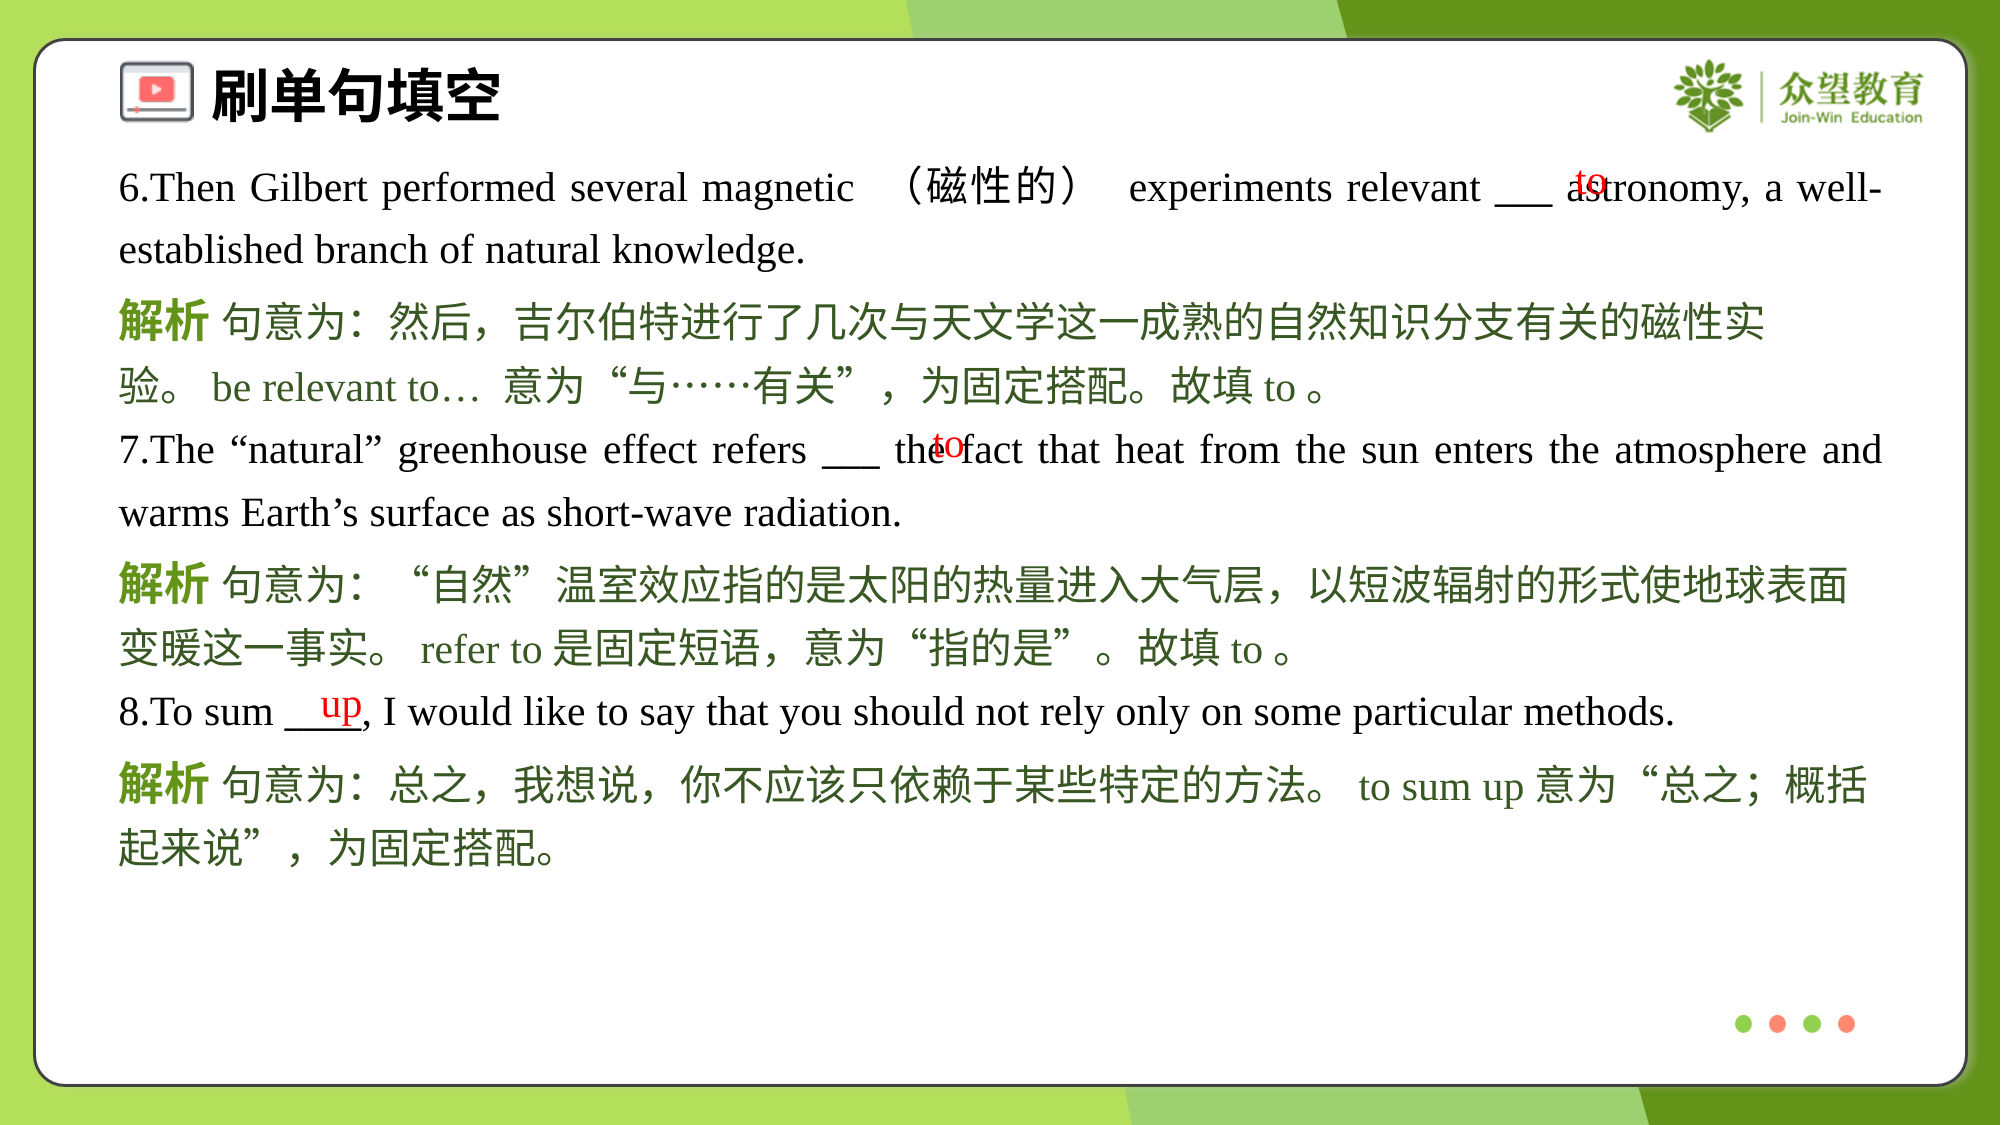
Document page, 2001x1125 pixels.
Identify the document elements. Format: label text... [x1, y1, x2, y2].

text_box 8.To sum ____, I would like to say that you should not rely only on some particular methods. [118, 671, 1883, 729]
text_box 解析 句意为：总之，我想说，你不应该只依赖于某些特定的方法。to sum up意为“总之；概括起来说”，为固定搭配。 [118, 740, 1883, 868]
text_box 解析 句意为：“自然”温室效应指的是太阳的热量进入大气层，以短波辐射的形式使地球表面变暖这一事实。refer to是固定短语，意为“指的是”。故填to。 [118, 540, 1883, 667]
text_box 7.The “natural” greenhouse effect refers ___ the fact that heat from the sun enters the atmosphere and warms Earth’s surface as short-wave radiation. [118, 409, 1883, 530]
text_box up [316, 662, 368, 721]
text_box 6.Then Gilbert performed several magnetic （磁性的） experiments relevant ___ astronomy, a well-established branch of natural knowledge. [118, 146, 1883, 267]
text_box to [1570, 140, 1613, 199]
picture [0, 0, 2000, 1125]
text_box 解析 句意为：然后，吉尔伯特进行了几次与天文学这一成熟的自然知识分支有关的磁性实验。be relevant to… 意为“与……有关”，为固定搭配。故填to。 [118, 278, 1883, 404]
text_box to [927, 403, 970, 461]
